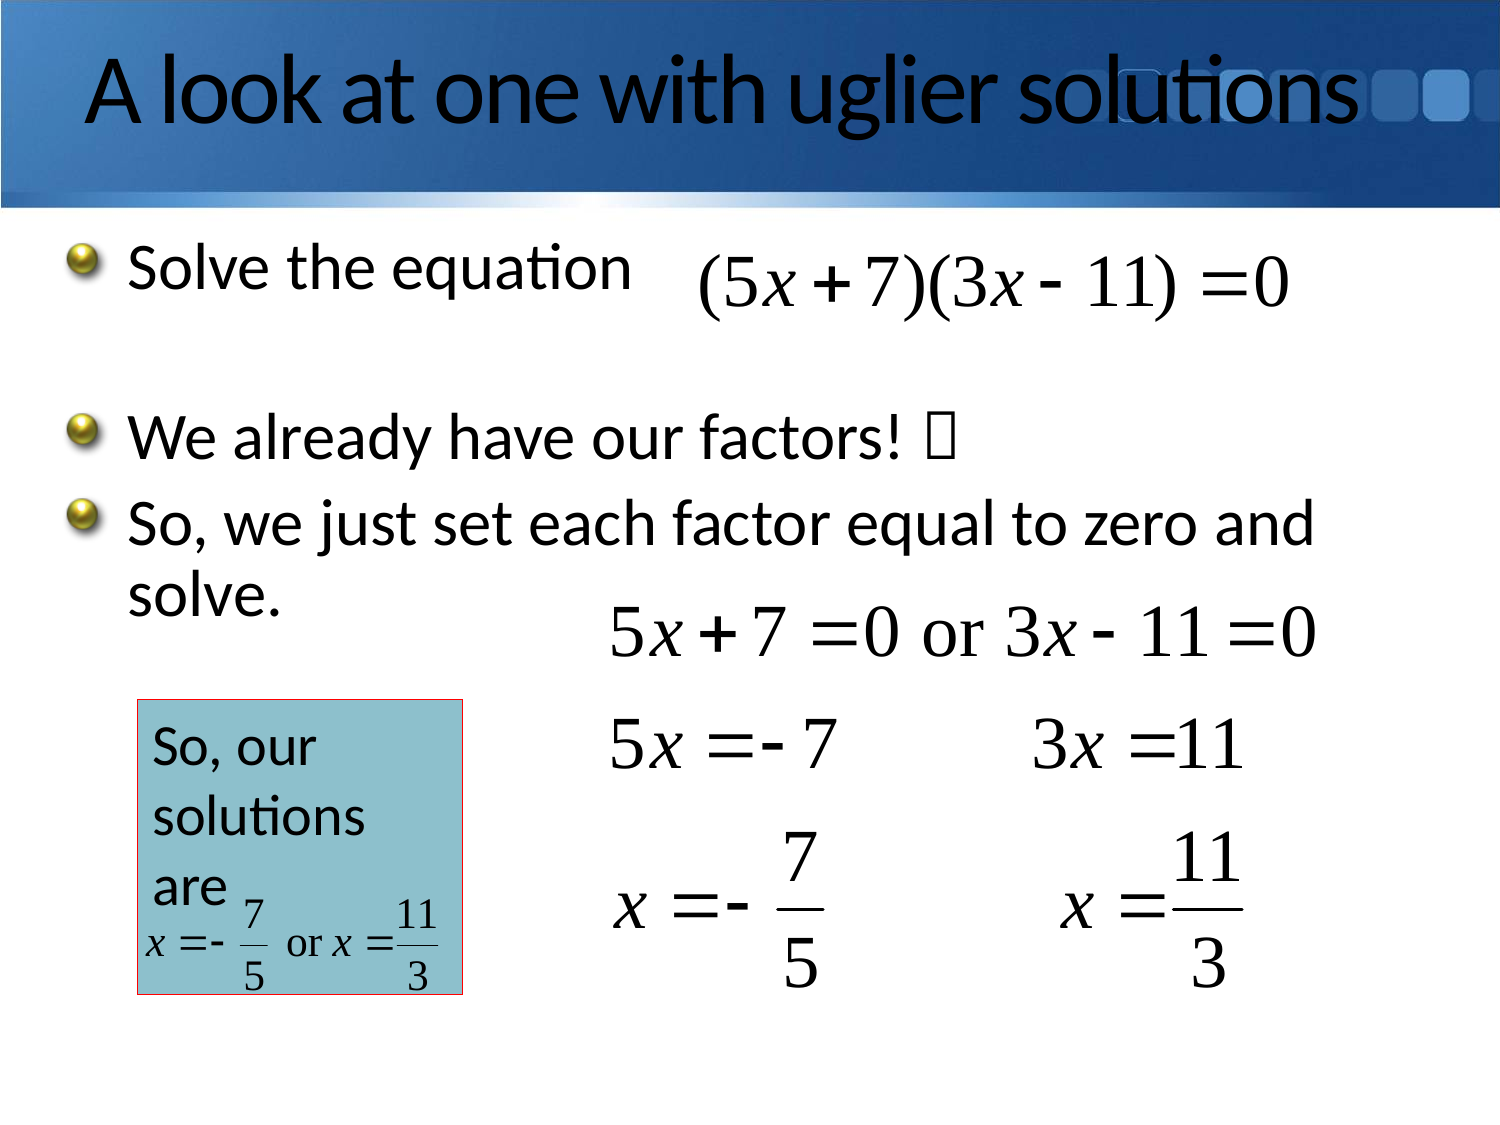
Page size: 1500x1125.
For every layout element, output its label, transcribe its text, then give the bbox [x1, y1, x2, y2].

picture [0, 0, 1500, 1125]
title A look at one with uglier solutions [62, 37, 1438, 147]
text_box So, our solutions are [137, 699, 463, 995]
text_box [599, 587, 1332, 1007]
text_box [137, 887, 447, 1001]
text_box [687, 237, 1301, 338]
list Solve the equation We already have our factors!  So, we just set each factor equal to zero and solve. [62, 231, 1438, 644]
